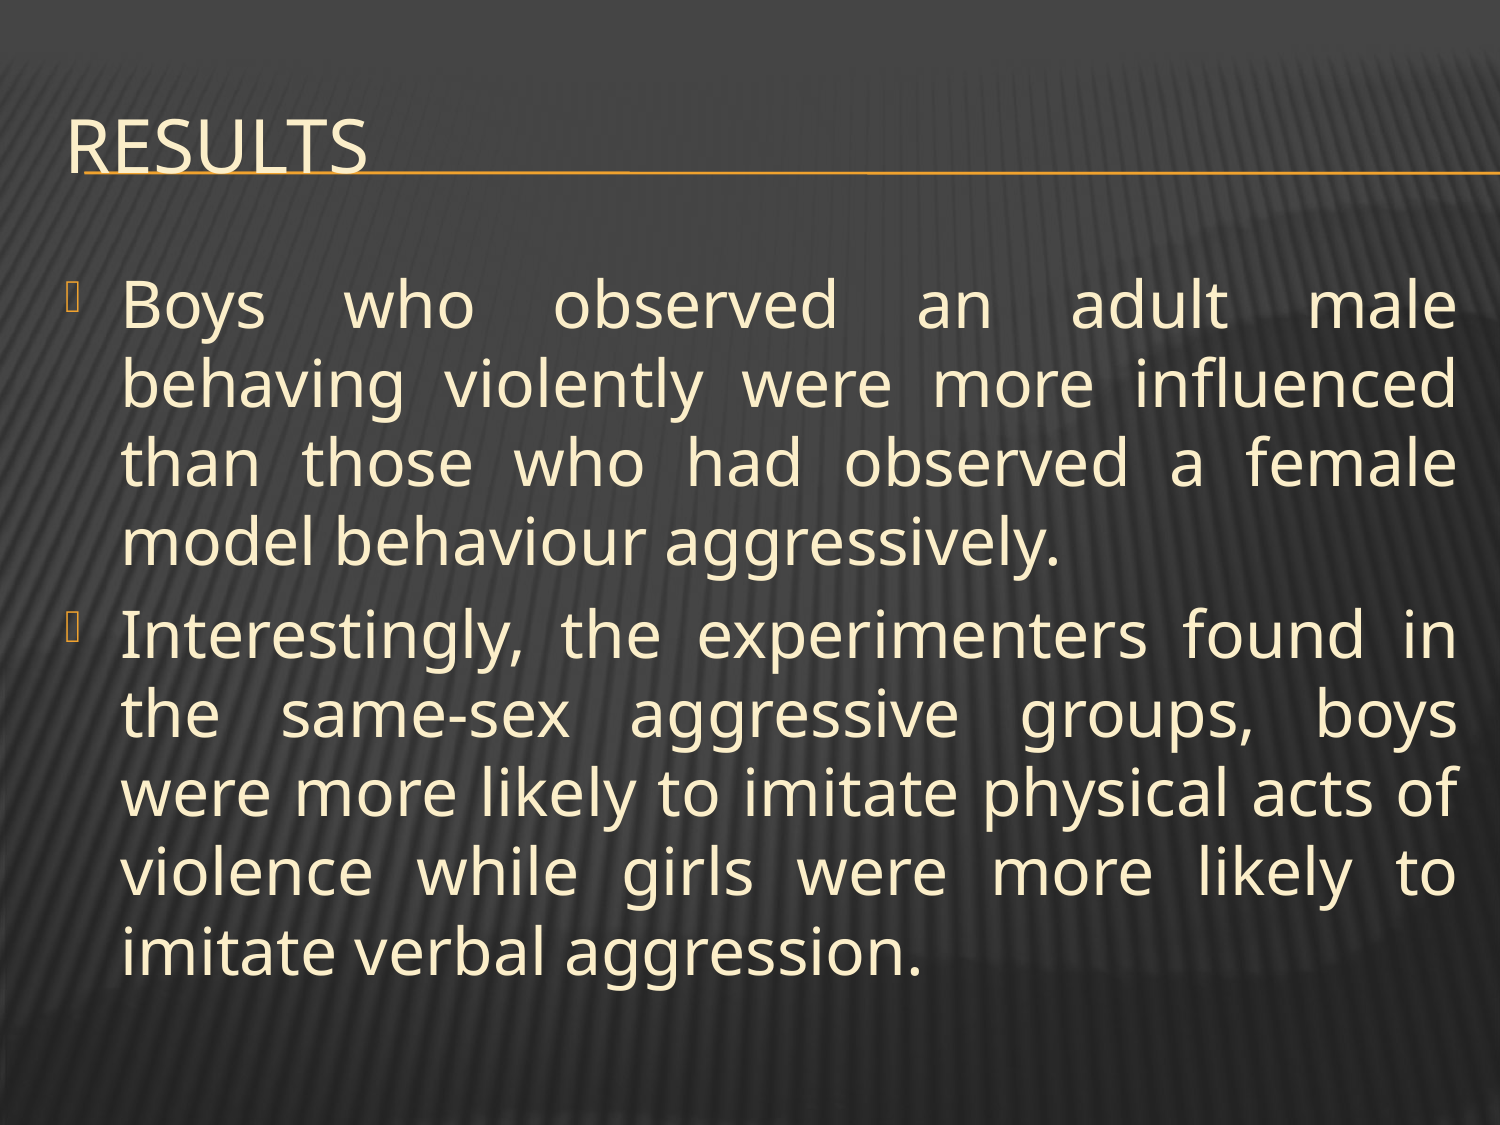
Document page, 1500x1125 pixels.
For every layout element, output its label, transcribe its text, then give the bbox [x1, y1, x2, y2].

list Boys who observed an adult male behaving violently were more influenced than those who had observed a female model behaviour aggressively. Interestingly, the experimenters found in the same-sex aggressive groups, boys were more likely to imitate physical acts of violence while girls were more likely to imitate verbal aggression. [50, 254, 1475, 998]
title Results [50, 75, 1475, 213]
